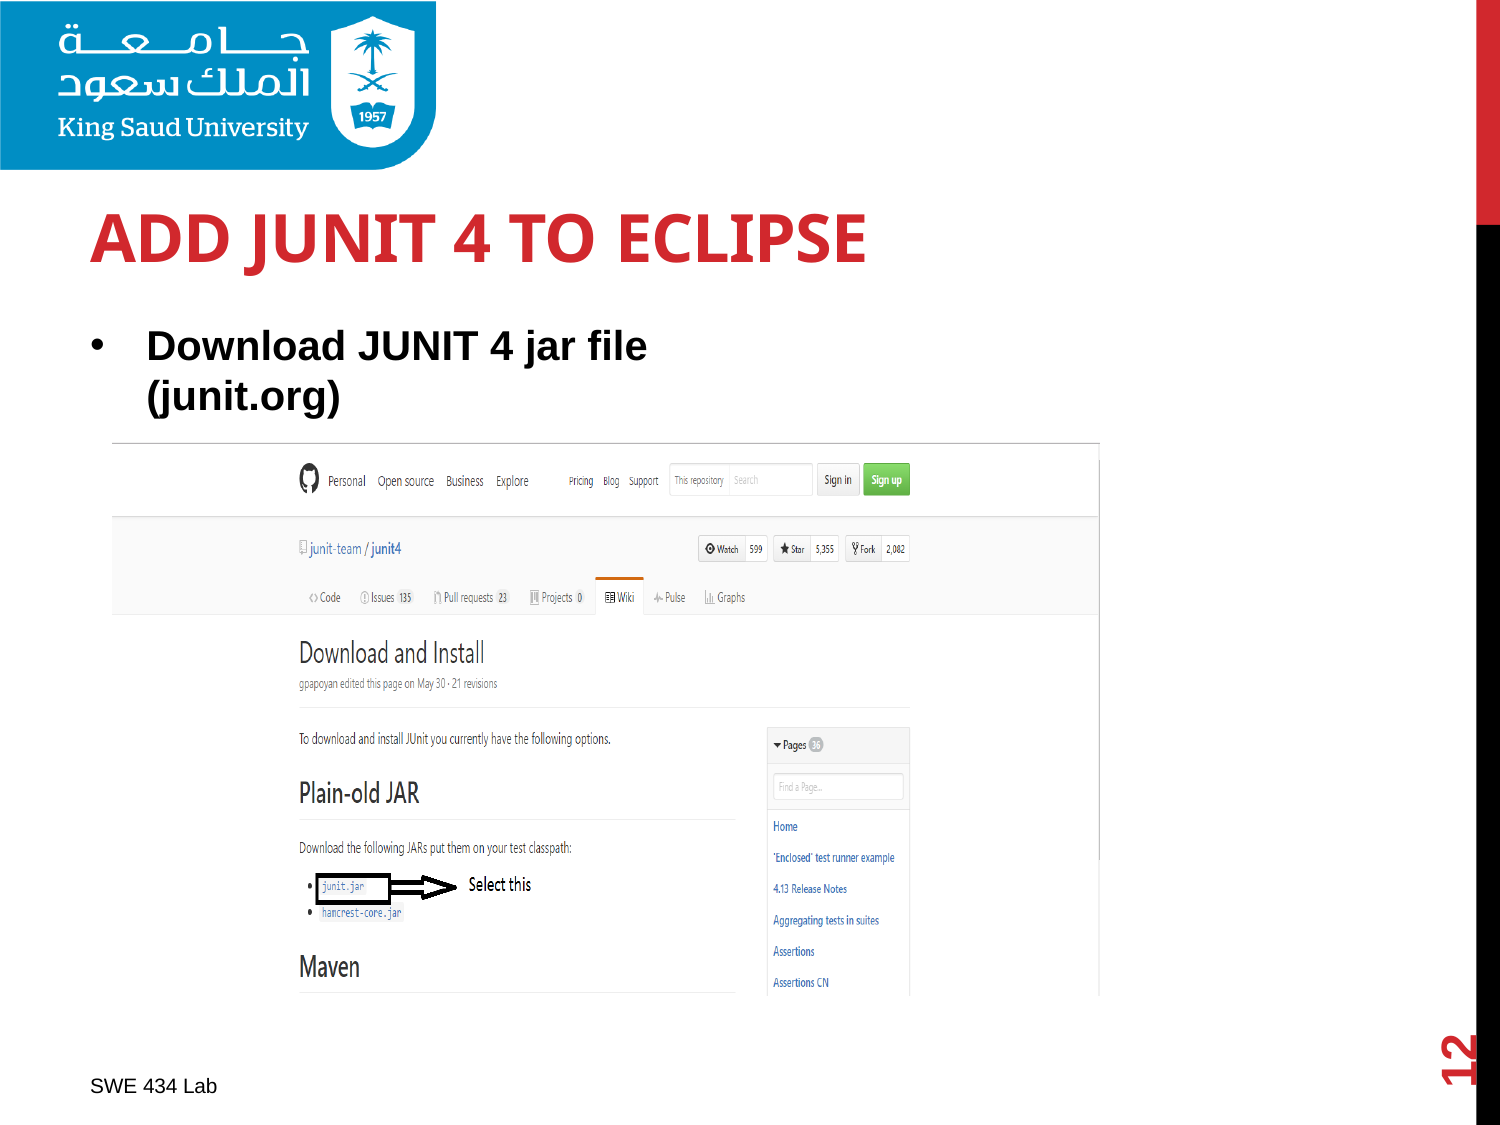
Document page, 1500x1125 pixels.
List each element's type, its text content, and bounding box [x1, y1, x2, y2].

text_box [0, 0, 438, 175]
text_box 12 [1433, 1030, 1489, 1091]
picture [112, 441, 1101, 997]
footer SWE 434 Lab [87, 1074, 220, 1125]
title ADD JUNIT 4 TO ECLIPSE [75, 184, 1425, 384]
text_box Download JUNIT 4 jar file (junit.org) [87, 318, 866, 419]
